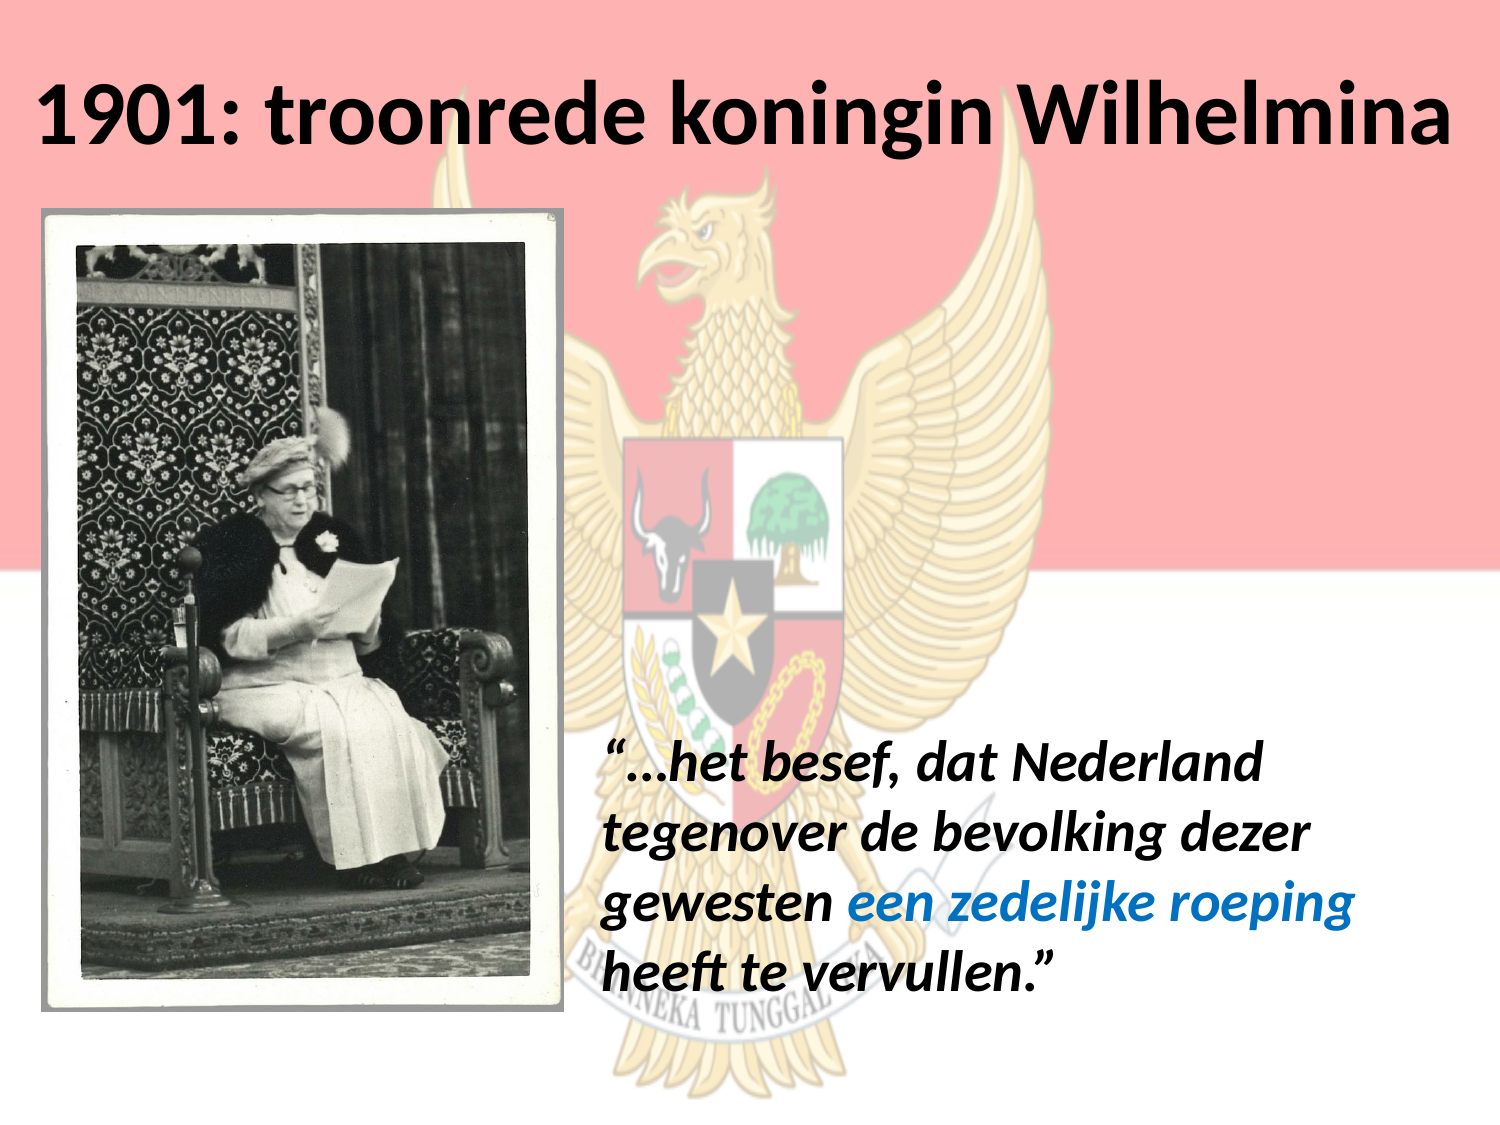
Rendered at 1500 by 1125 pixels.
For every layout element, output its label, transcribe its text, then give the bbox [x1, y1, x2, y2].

text_box “…het besef, dat Nederland tegenover de bevolking dezer gewesten een zedelijke roeping heeft te vervullen.” [587, 715, 1471, 1011]
text_box 1901: troonrede koningin Wilhelmina [17, 45, 1471, 233]
picture [41, 207, 564, 1012]
